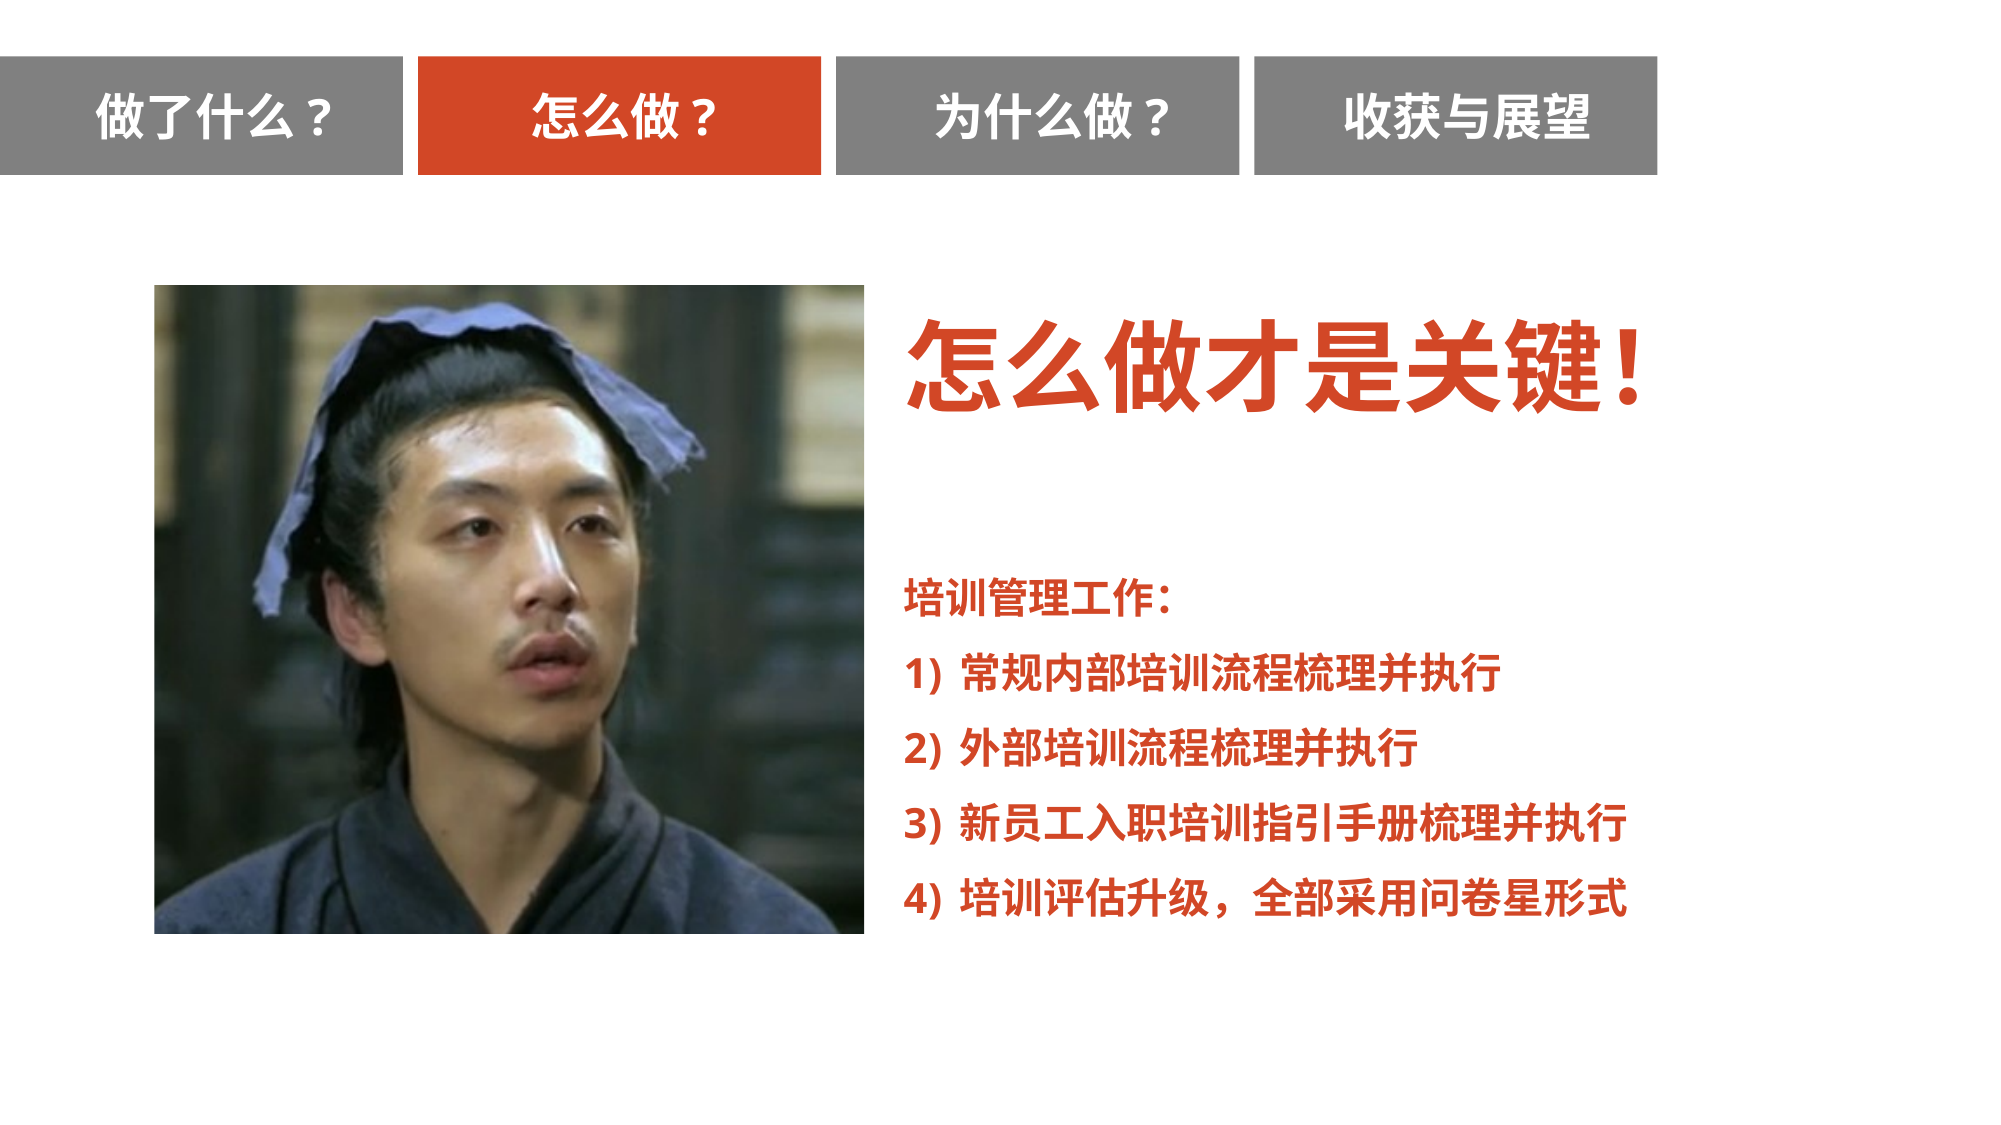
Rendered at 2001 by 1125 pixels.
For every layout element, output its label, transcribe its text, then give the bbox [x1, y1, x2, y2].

text_box [417, 55, 822, 176]
text_box [0, 55, 404, 176]
text_box 为什么做? [918, 77, 1184, 153]
picture [154, 285, 865, 934]
text_box 收获与展望 [1327, 77, 1608, 153]
text_box 怎么做? [515, 77, 731, 153]
text_box 做了什么? [80, 77, 347, 153]
text_box [835, 55, 1240, 176]
text_box [1253, 55, 1658, 176]
text_box 怎么做才是关键！ [888, 236, 1798, 432]
text_box 培训管理工作： 常规内部培训流程梳理并执行 外部培训流程梳理并执行 新员工入职培训指引手册梳理并执行 培训评估升级，全部采用问卷星形式 [888, 539, 1695, 930]
